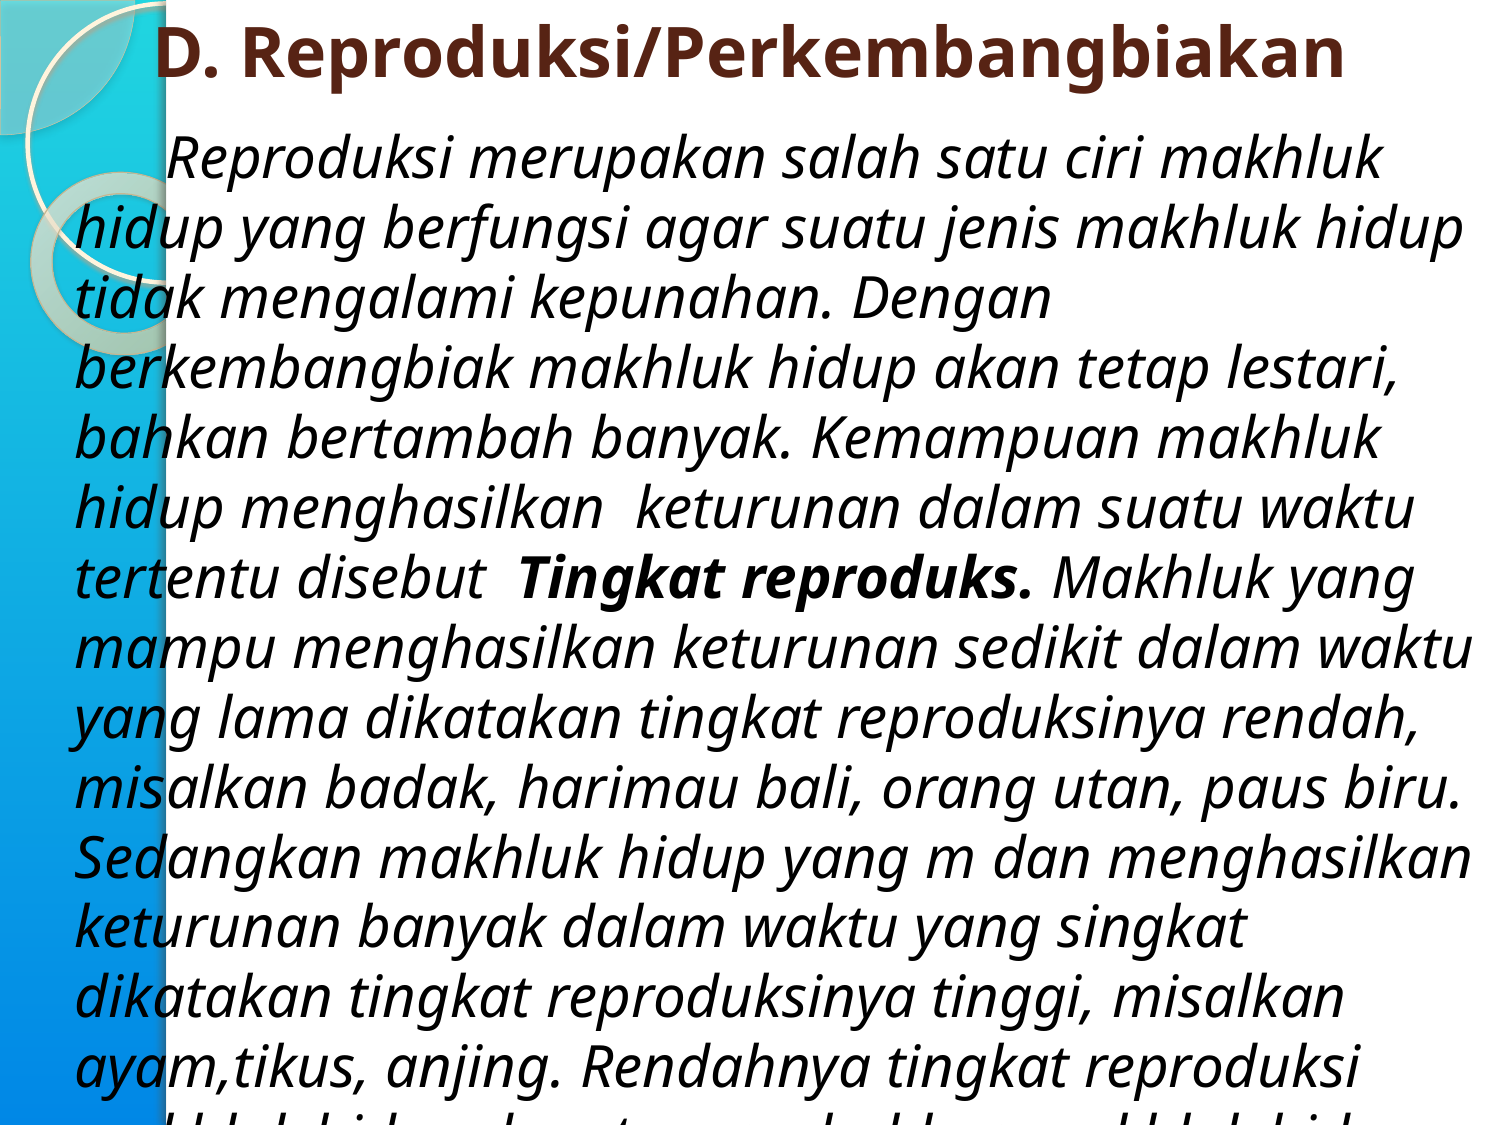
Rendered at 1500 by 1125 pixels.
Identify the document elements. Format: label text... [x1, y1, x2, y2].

title D. Reproduksi/Perkembangbiakan [0, 0, 1500, 100]
list Reproduksi merupakan salah satu ciri makhluk hidup yang berfungsi agar suatu jenis makhluk hidup tidak mengalami kepunahan. Dengan berkembangbiak makhluk hidup akan tetap lestari, bahkan bertambah banyak. Kemampuan makhluk hidup menghasilkan keturunan dalam suatu waktu tertentu disebut Tingkat reproduks. Makhluk yang mampu menghasilkan keturunan sedikit dalam waktu yang lama dikatakan tingkat reproduksinya rendah, misalkan badak, harimau bali, orang utan, paus biru. Sedangkan makhluk hidup yang m dan menghasilkan keturunan banyak dalam waktu yang singkat dikatakan tingkat reproduksinya tinggi, misalkan ayam,tikus, anjing. Rendahnya tingkat reproduksi makhluk hidup dapat menyebabkan makhluk hidup tersebut langka dan terancam punah. [0, 112, 1500, 1075]
